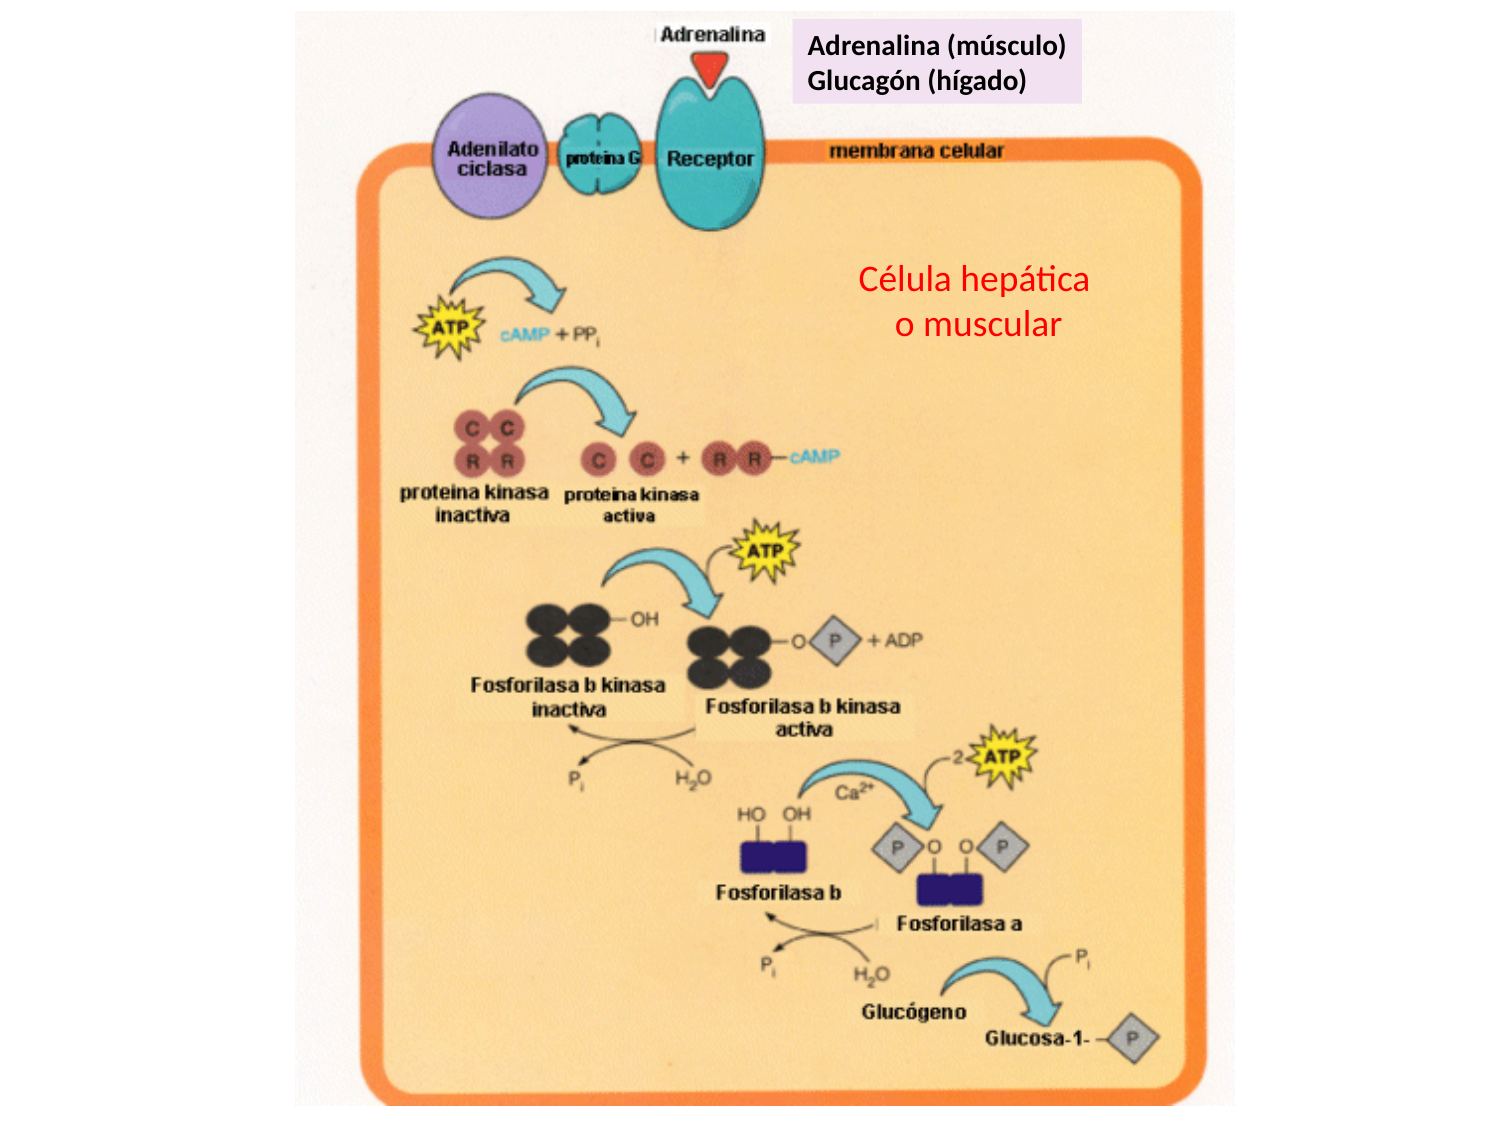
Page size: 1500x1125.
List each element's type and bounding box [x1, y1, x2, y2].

picture [295, 11, 1235, 1107]
